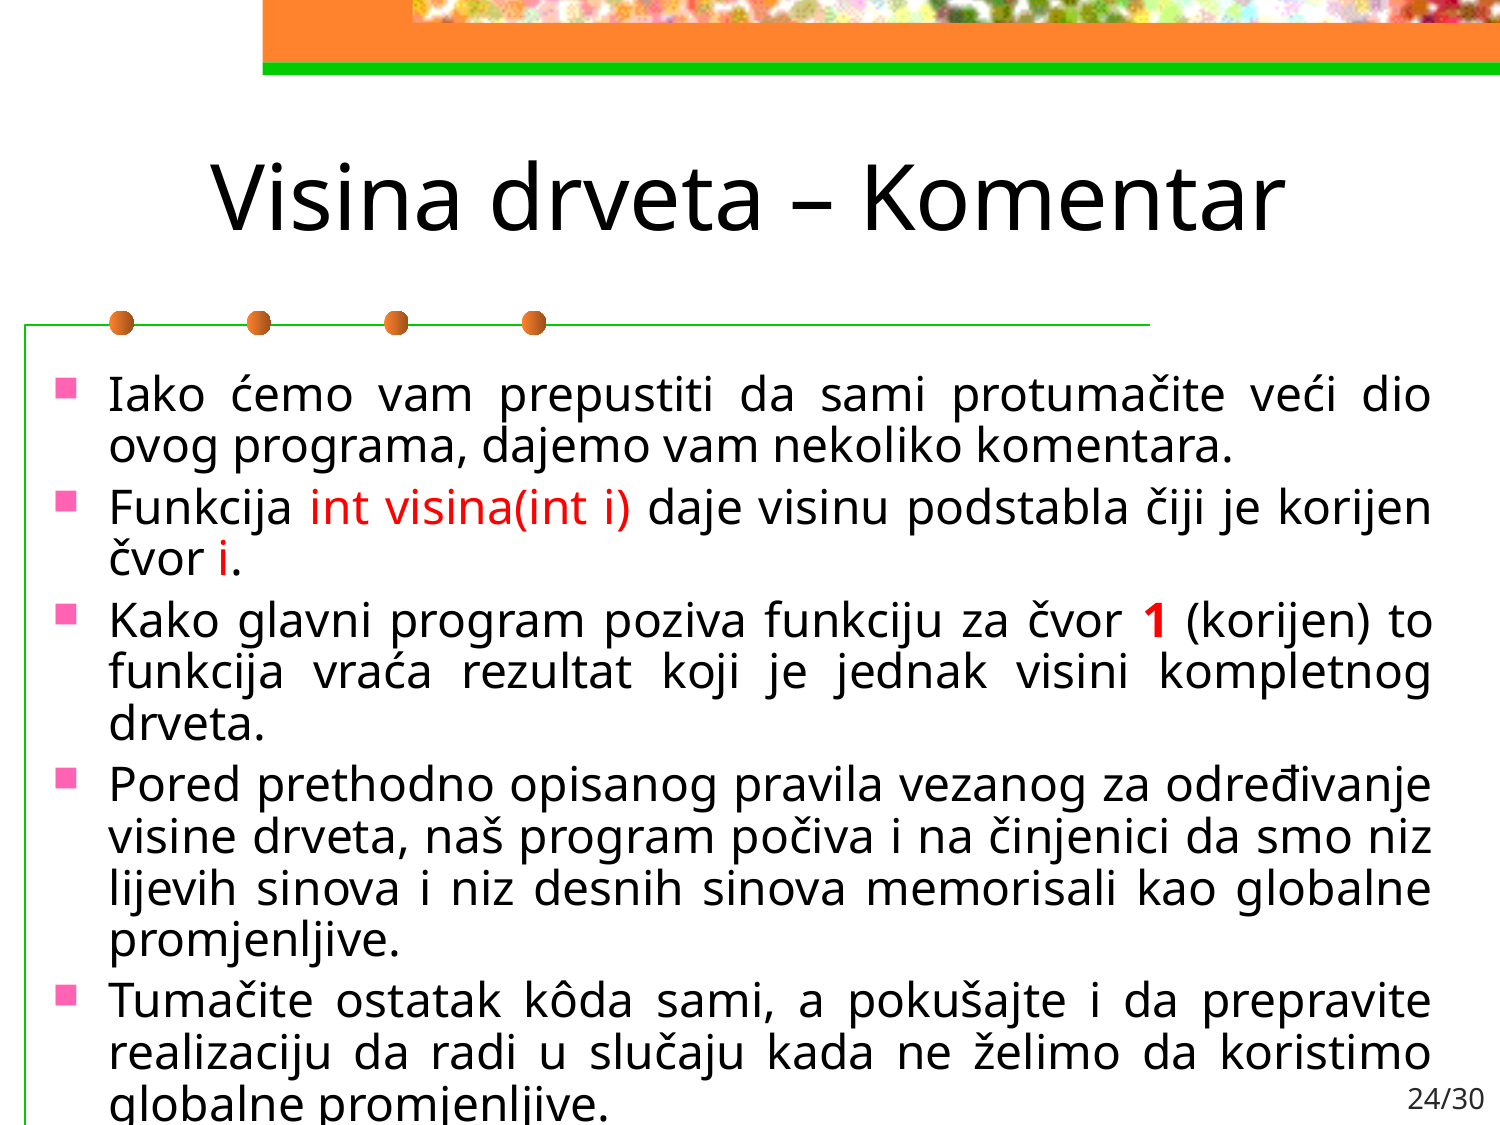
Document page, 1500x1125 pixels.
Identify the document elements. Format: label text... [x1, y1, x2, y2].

text_box 24/30 [1374, 1072, 1500, 1123]
title Visina drveta – Komentar [112, 99, 1388, 288]
picture [412, 0, 1500, 23]
list Iako ćemo vam prepustiti da sami protumačite veći dio ovog programa, dajemo vam nekoliko komentara. Funkcija int visina(int i) daje visinu podstabla čiji je korijen čvor i. Kako glavni program poziva funkciju za čvor 1 (korijen) to funkcija vraća rezultat koji je jednak visini kompletnog drveta. Pored prethodno opisanog pravila vezanog za određivanje visine drveta, naš program počiva i na činjenici da smo niz lijevih sinova i niz desnih sinova memorisali kao globalne promjenljive. Tumačite ostatak kôda sami, a pokušajte i da prepravite realizaciju da radi u slučaju kada ne želimo da koristimo globalne promjenljive. [37, 362, 1450, 1113]
